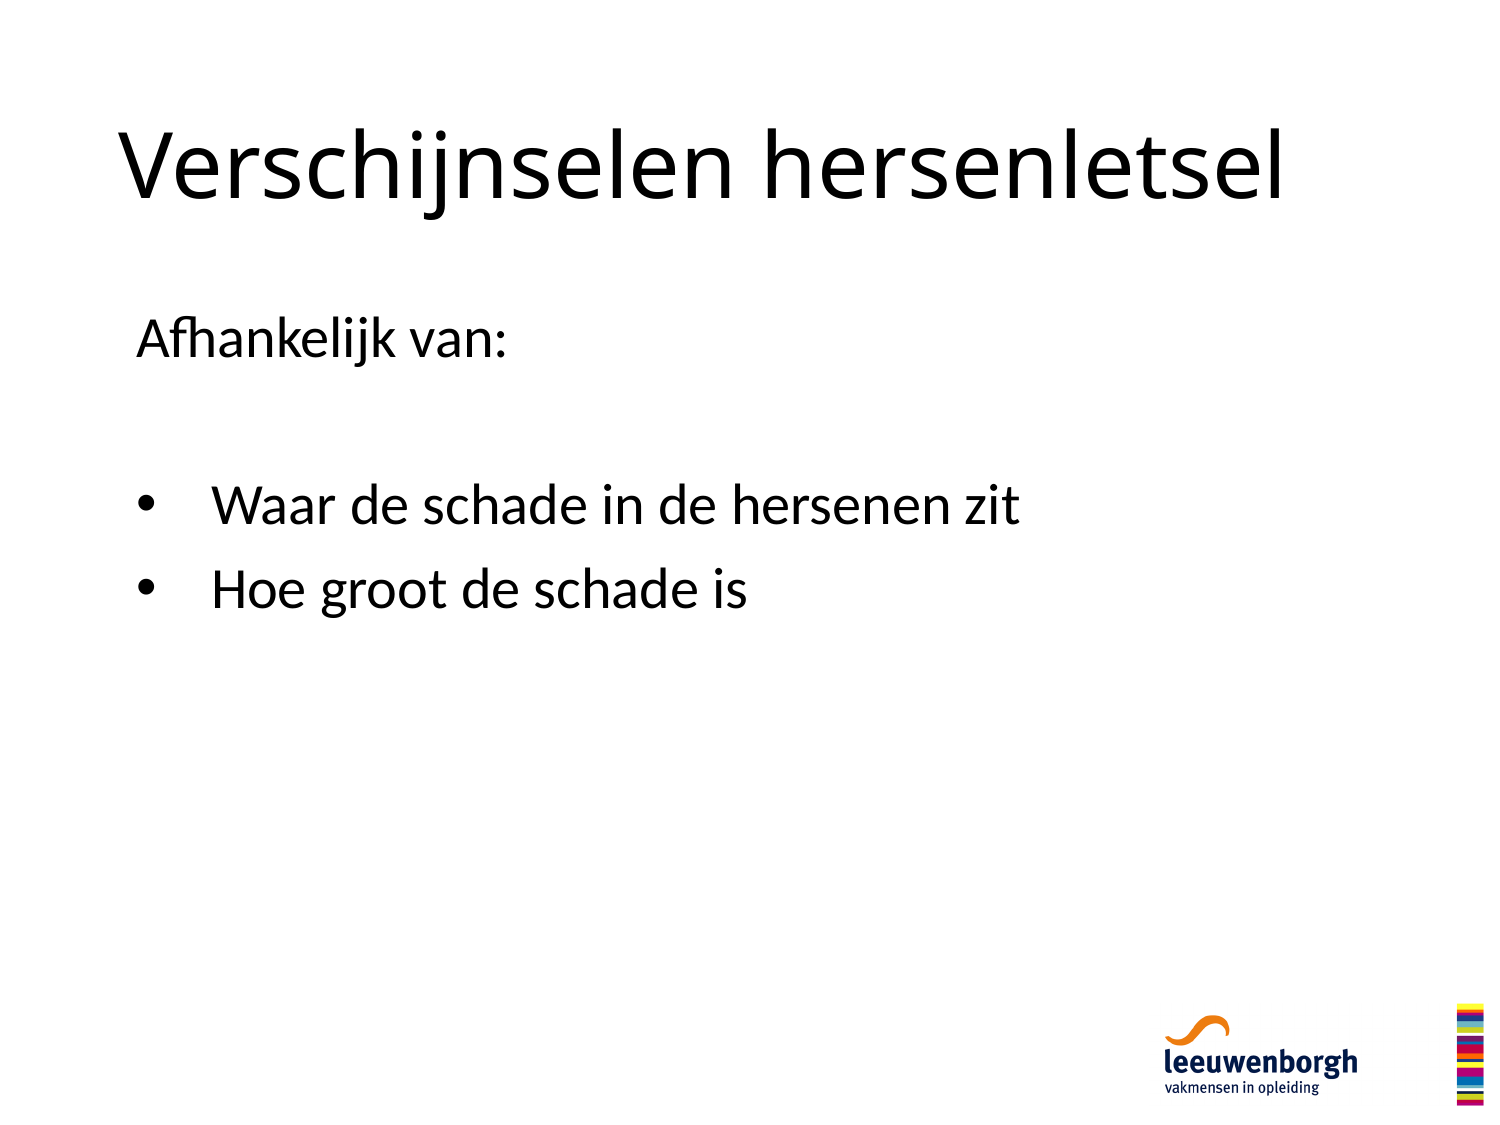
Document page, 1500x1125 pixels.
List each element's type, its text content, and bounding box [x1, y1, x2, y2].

picture [1149, 1003, 1484, 1106]
title Verschijnselen hersenletsel [103, 59, 1397, 278]
list Afhankelijk van: Waar de schade in de hersenen zit Hoe groot de schade is [103, 299, 1397, 1014]
